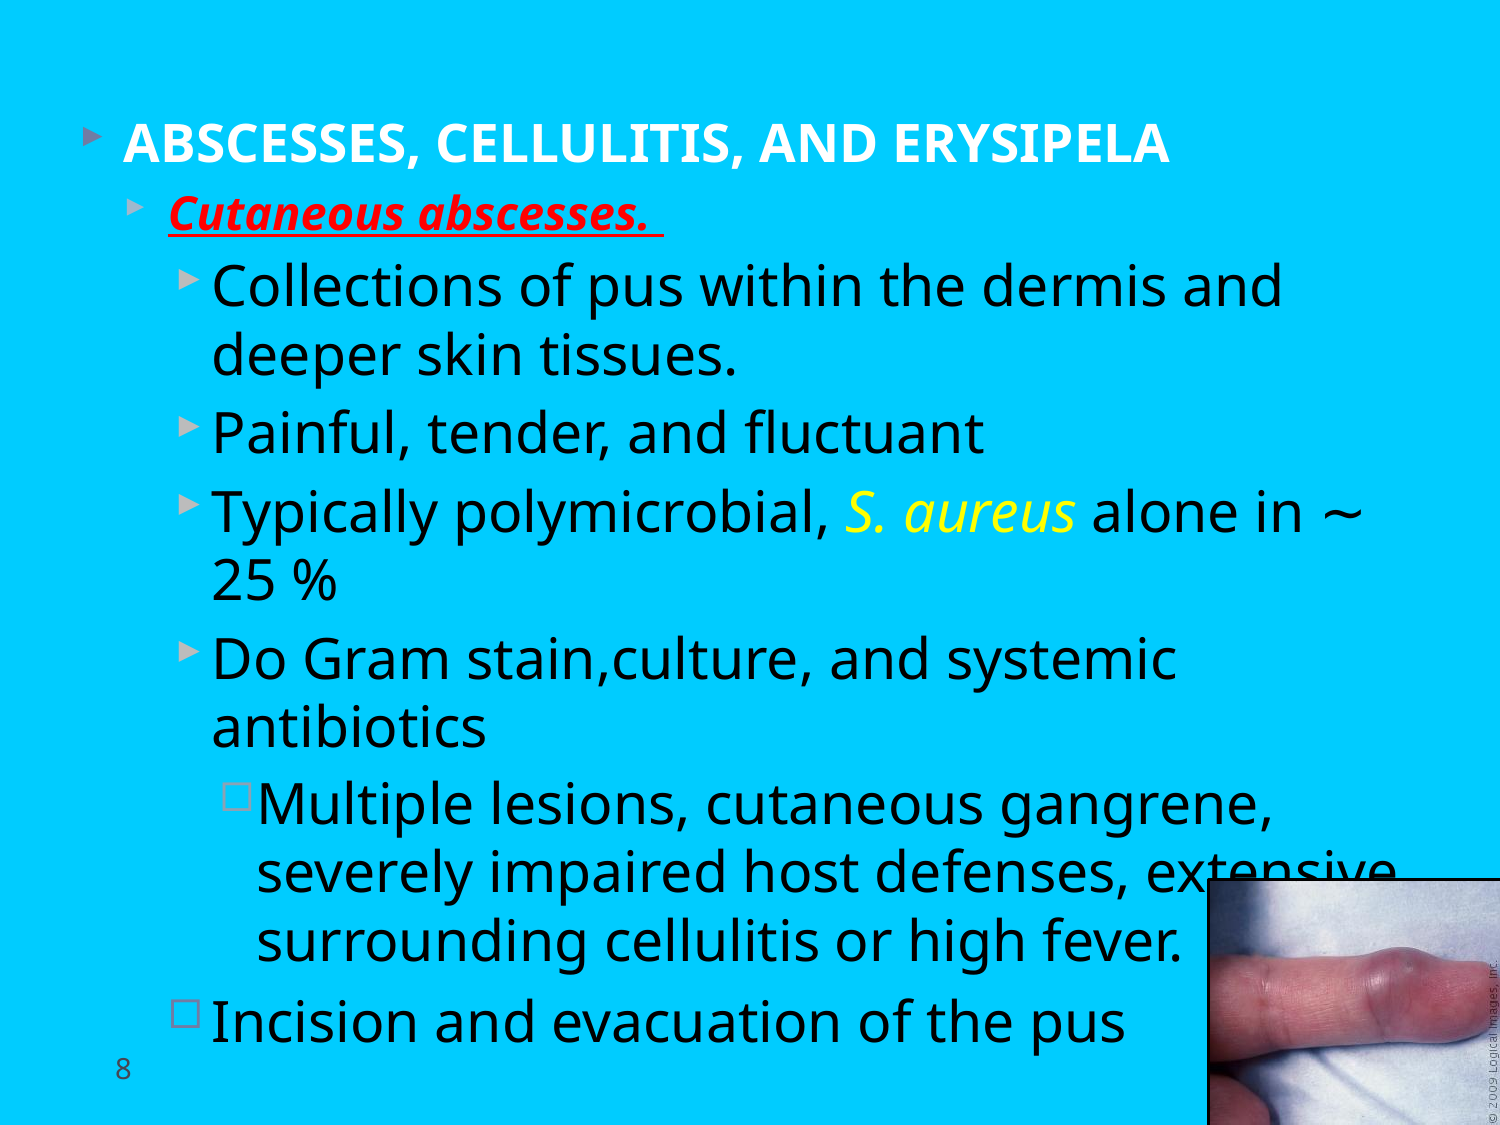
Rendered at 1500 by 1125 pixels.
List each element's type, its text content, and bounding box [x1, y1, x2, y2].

slide_number 8 [100, 1042, 426, 1103]
list ABSCESSES, CELLULITIS, AND ERYSIPELA Cutaneous abscesses. Collections of pus within the dermis and deeper skin tissues. Painful, tender, and fluctuant Typically polymicrobial, S. aureus alone in ∼ 25 % Do Gram stain,culture, and systemic antibiotics Multiple lesions, cutaneous gangrene, severely impaired host defenses, extensive surrounding cellulitis or high fever. Incision and evacuation of the pus [64, 101, 1447, 1071]
picture [1209, 881, 1500, 1125]
